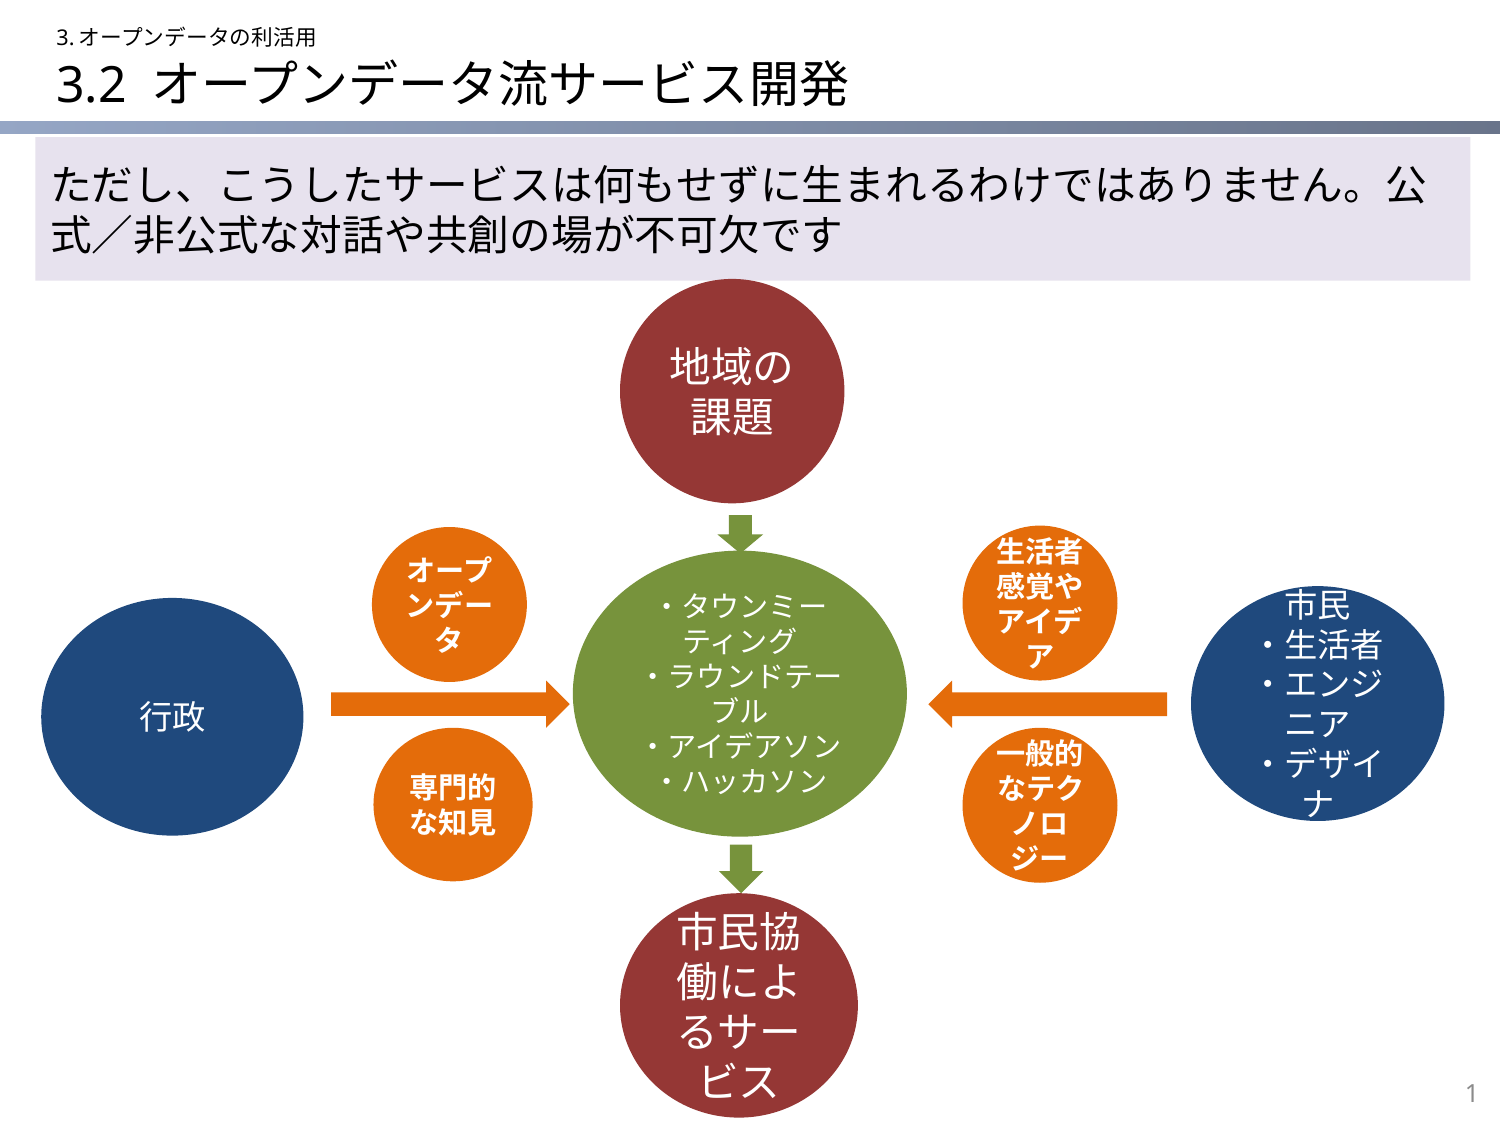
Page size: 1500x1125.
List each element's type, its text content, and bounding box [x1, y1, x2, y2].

text_box 市民協働によるサービス [618, 892, 859, 1119]
text_box 地域の課題 [618, 277, 846, 505]
text_box ただし、こうしたサービスは何もせずに生まれるわけではありません。公式／非公式な対話や共創の場が不可欠です [35, 137, 1471, 281]
text_box [329, 678, 572, 731]
text_box 行政 [40, 596, 305, 837]
text_box オープンデータ [370, 525, 528, 684]
text_box ・タウンミーティング ・ラウンドテーブル ・アイデアソン ・ハッカソン [571, 549, 908, 838]
title 3.2 オープンデータ流サービス開発 [41, 58, 1471, 122]
text_box 生活者感覚やアイデア [961, 524, 1119, 682]
text_box 3.オープンデータの利活用 [41, 19, 1471, 58]
text_box 専門的な知見 [372, 726, 534, 883]
text_box [716, 843, 766, 892]
text_box 一般的なテクノロジー [961, 726, 1119, 884]
text_box [926, 678, 1169, 731]
text_box 市民 ・生活者 ・エンジニア ・デザイナ [1189, 585, 1446, 823]
slide_number 1 [1411, 1070, 1495, 1118]
text_box [714, 514, 767, 555]
